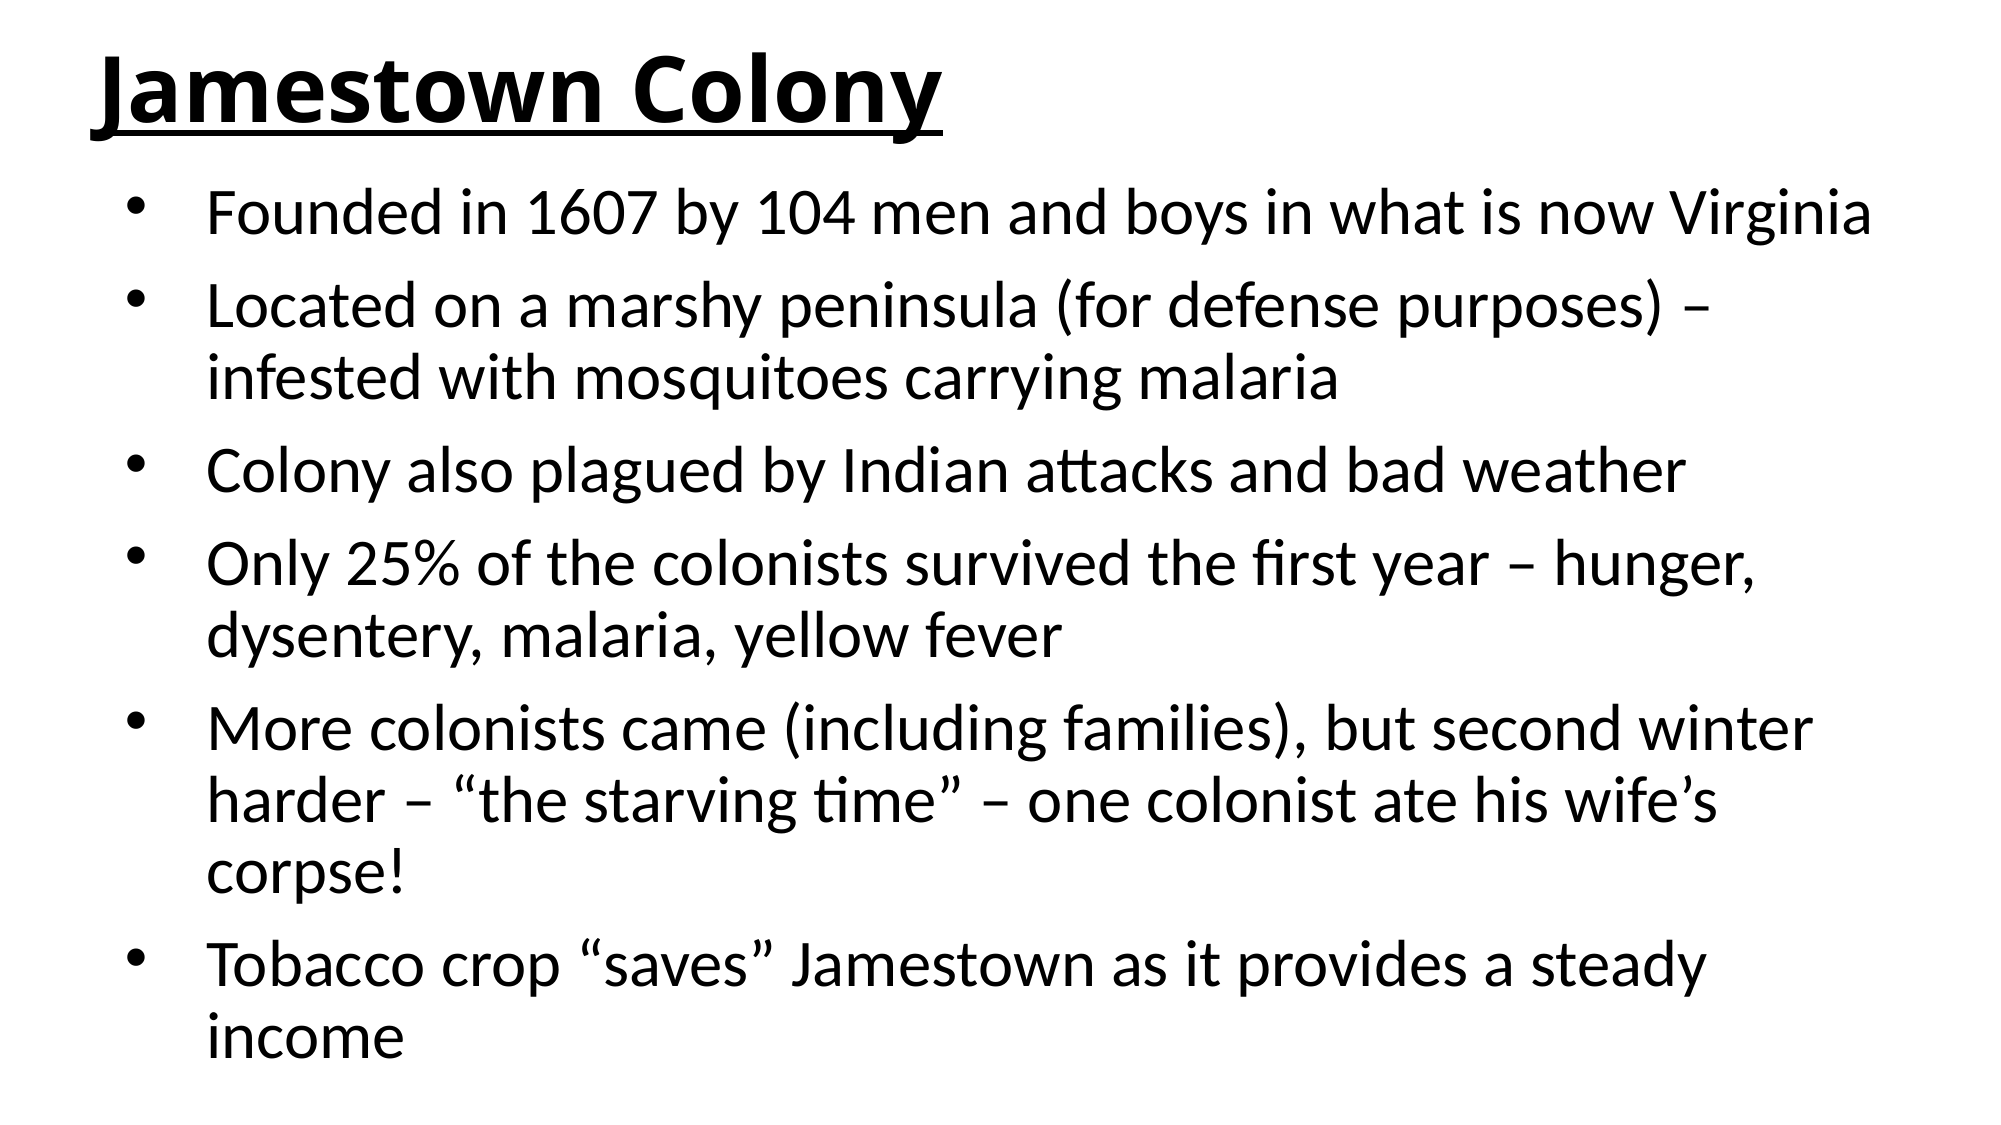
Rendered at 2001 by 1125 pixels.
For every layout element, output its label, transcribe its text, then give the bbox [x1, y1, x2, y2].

title Jamestown Colony [82, 0, 1542, 170]
list Founded in 1607 by 104 men and boys in what is now Virginia Located on a marshy peninsula (for defense purposes) – infested with mosquitoes carrying malaria Colony also plagued by Indian attacks and bad weather Only 25% of the colonists survived the first year – hunger, dysentery, malaria, yellow fever More colonists came (including families), but second winter harder – “the starving time” – one colonist ate his wife’s corpse! Tobacco crop “saves” Jamestown as it provides a steady income [59, 170, 1912, 1125]
